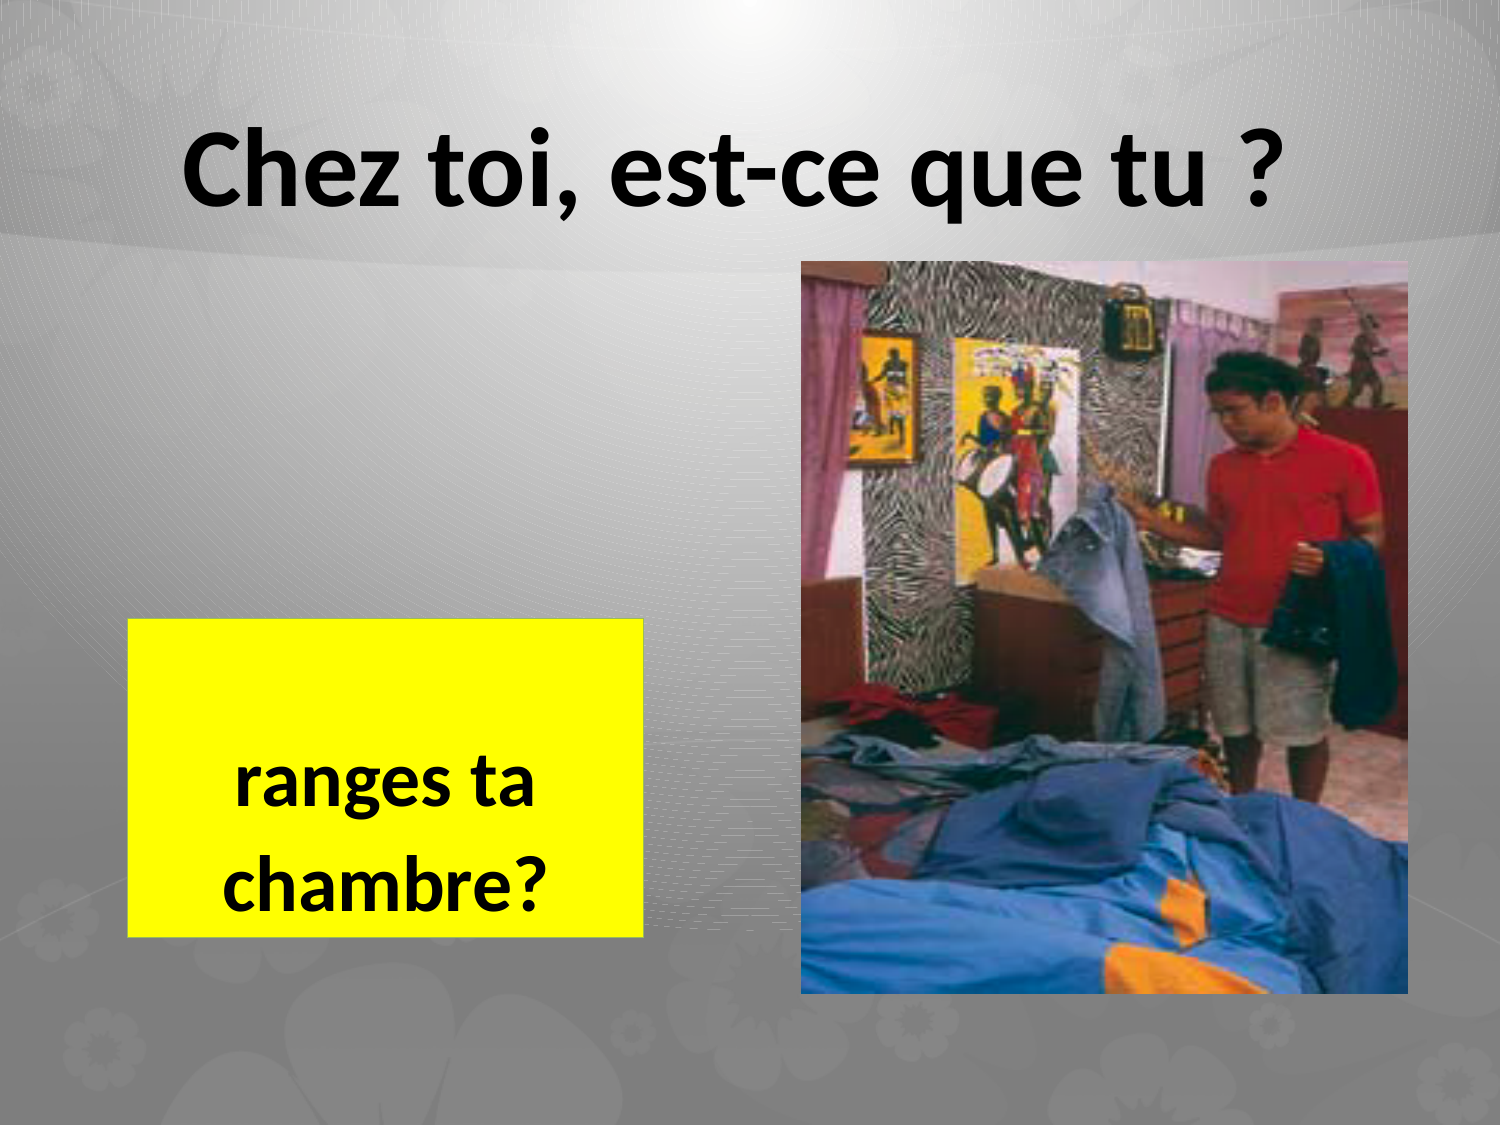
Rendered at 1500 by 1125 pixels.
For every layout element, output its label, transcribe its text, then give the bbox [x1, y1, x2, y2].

subtitle ranges ta chambre? [127, 618, 644, 938]
picture [0, 0, 1500, 1125]
title Chez toi, est-ce que tu ? [126, 37, 1371, 240]
